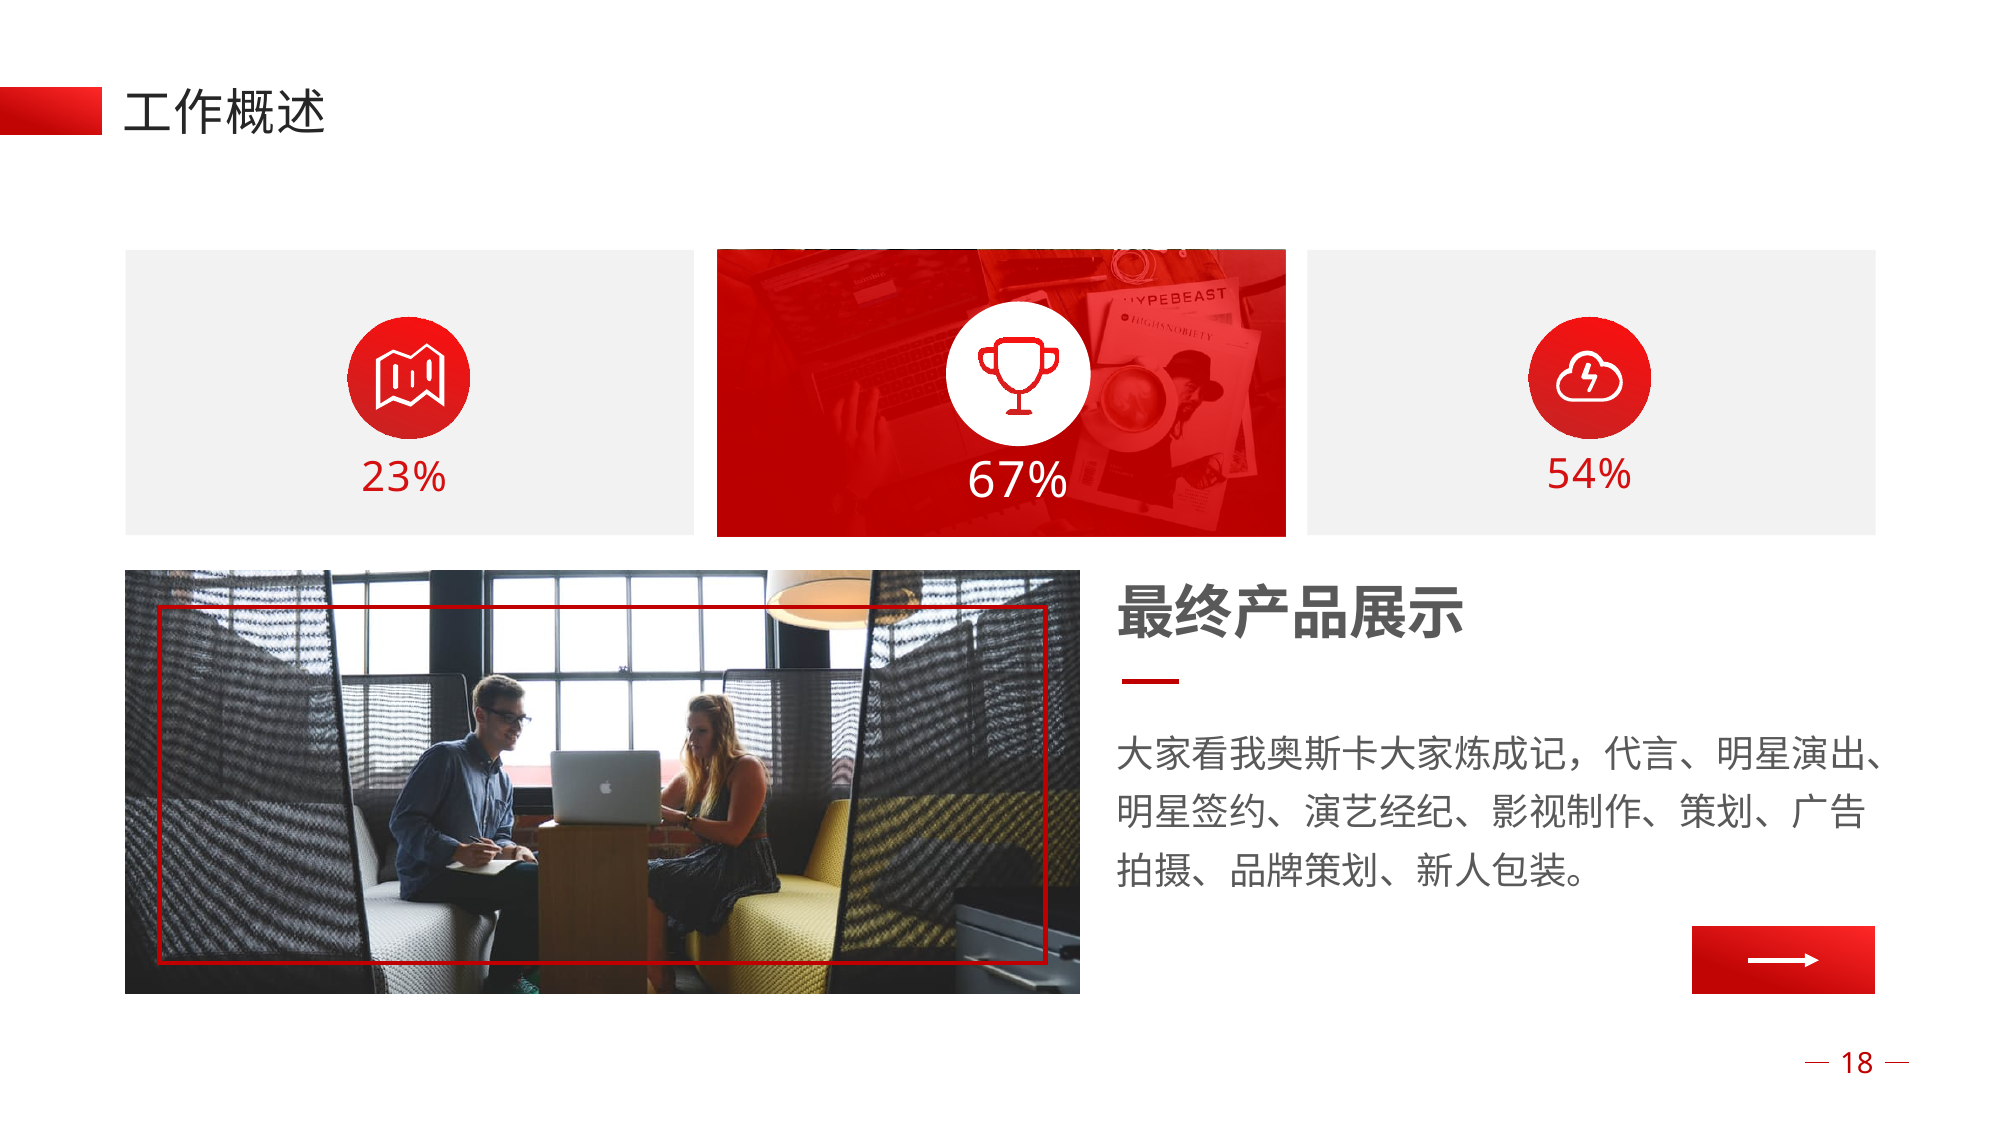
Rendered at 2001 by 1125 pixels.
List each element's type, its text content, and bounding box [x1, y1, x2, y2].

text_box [945, 301, 1091, 447]
text_box 工作概述 [101, 72, 348, 148]
picture [717, 249, 1286, 536]
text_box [347, 316, 470, 439]
text_box [1692, 925, 1875, 995]
text_box 18 [1820, 1037, 1894, 1088]
text_box [125, 249, 695, 536]
text_box [0, 86, 101, 135]
text_box 54% [1487, 439, 1692, 505]
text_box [1528, 316, 1651, 439]
text_box 23% [302, 441, 507, 507]
picture [124, 570, 1080, 994]
text_box 最终产品展示 [1101, 567, 1556, 653]
text_box [1306, 249, 1877, 536]
text_box 大家看我奥斯卡大家炼成记，代言、明星演出、明星签约、演艺经纪、影视制作、策划、广告拍摄、品牌策划、新人包装。 [1101, 709, 1908, 900]
